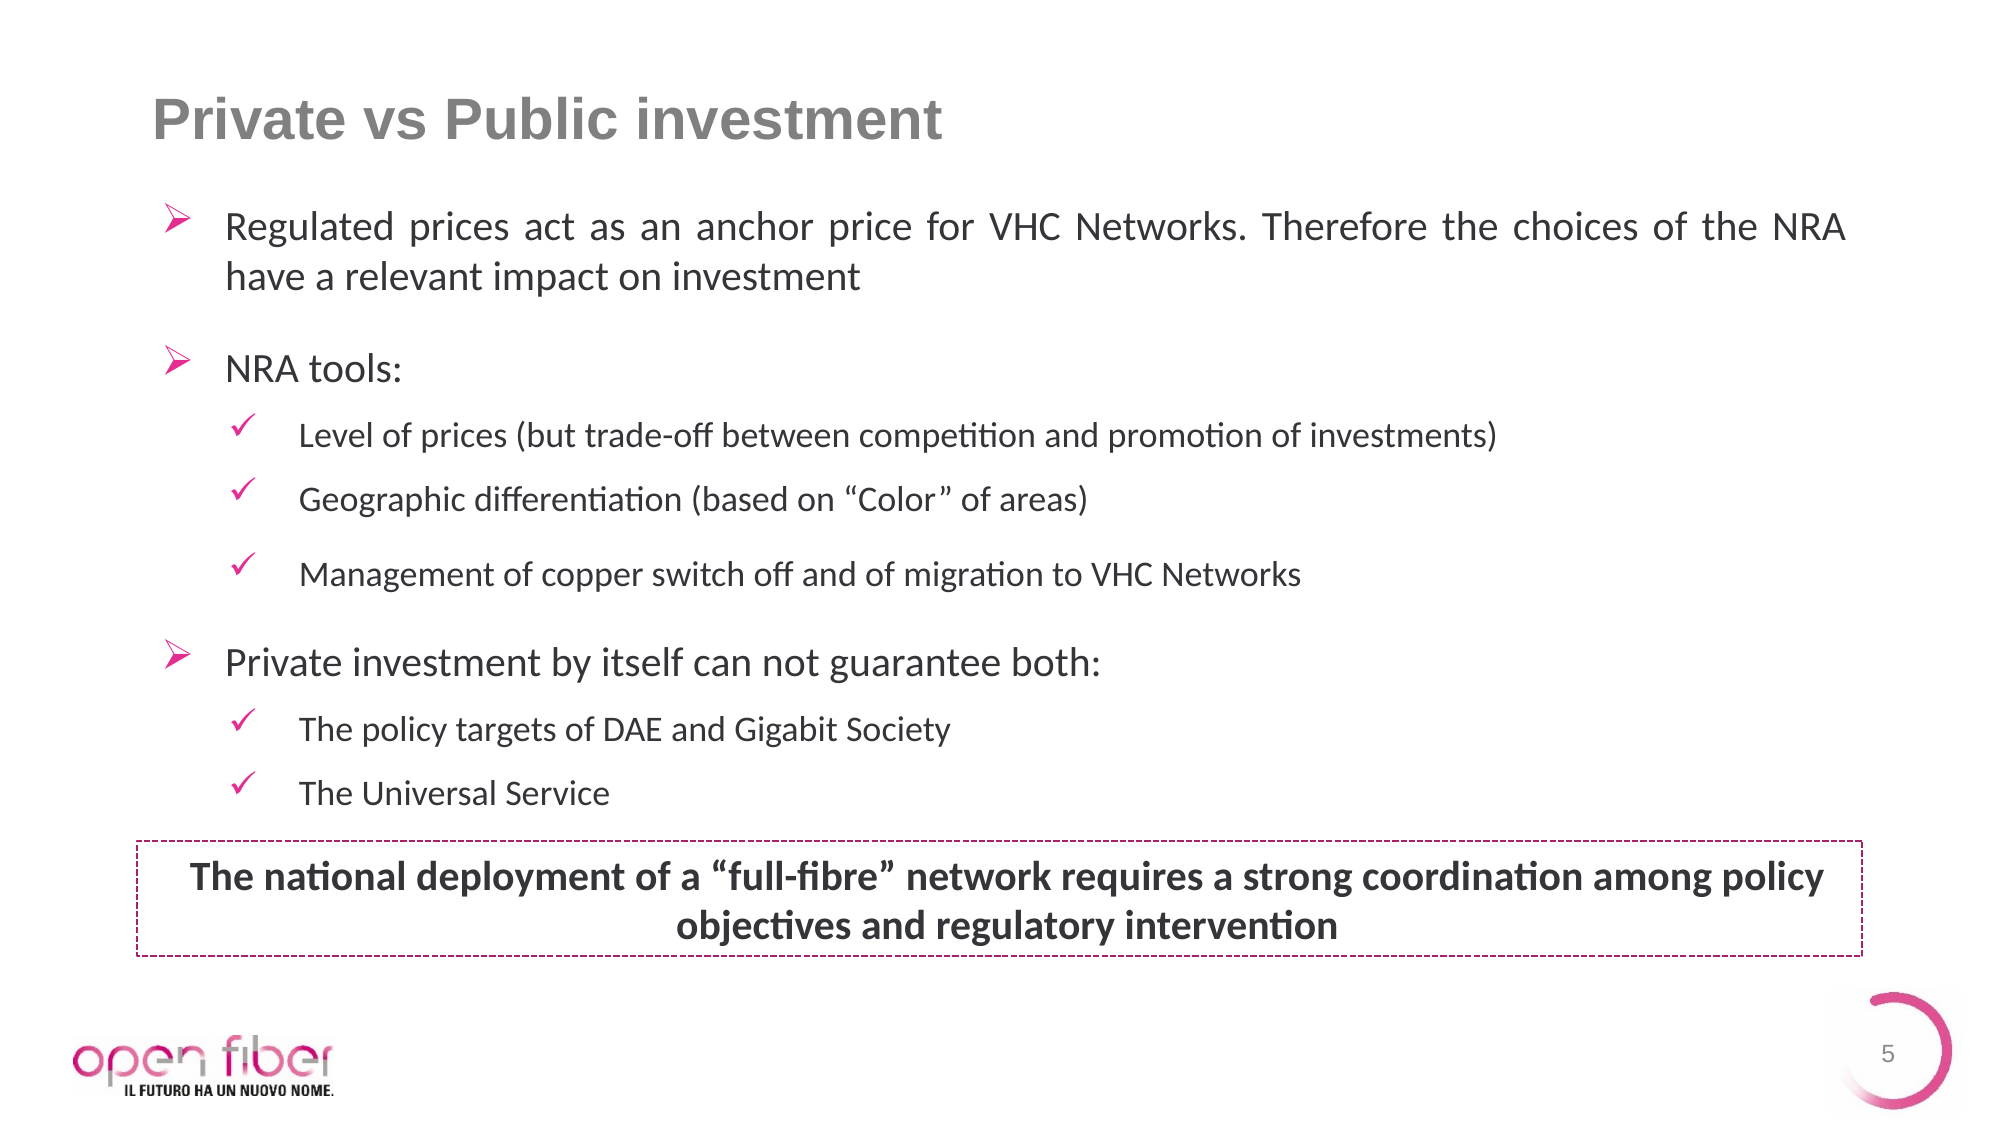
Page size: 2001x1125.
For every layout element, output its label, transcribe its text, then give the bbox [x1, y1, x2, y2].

title Private vs Public investment [137, 59, 1863, 182]
list Regulated prices act as an anchor price for VHC Networks. Therefore the choices of the NRA have a relevant impact on investment NRA tools: Level of prices (but trade-off between competition and promotion of investments) Geographic differentiation (based on “Color” of areas) Management of copper switch off and of migration to VHC Networks Private investment by itself can not guarantee both: The policy targets of DAE and Gigabit Society The Universal Service [137, 191, 1863, 823]
text_box The national deployment of a “full-fibre” network requires a strong coordination among policy objectives and regulatory intervention [137, 840, 1863, 956]
picture [1830, 987, 1962, 1118]
slide_number 5 [1807, 1022, 1911, 1083]
picture [73, 1035, 334, 1096]
